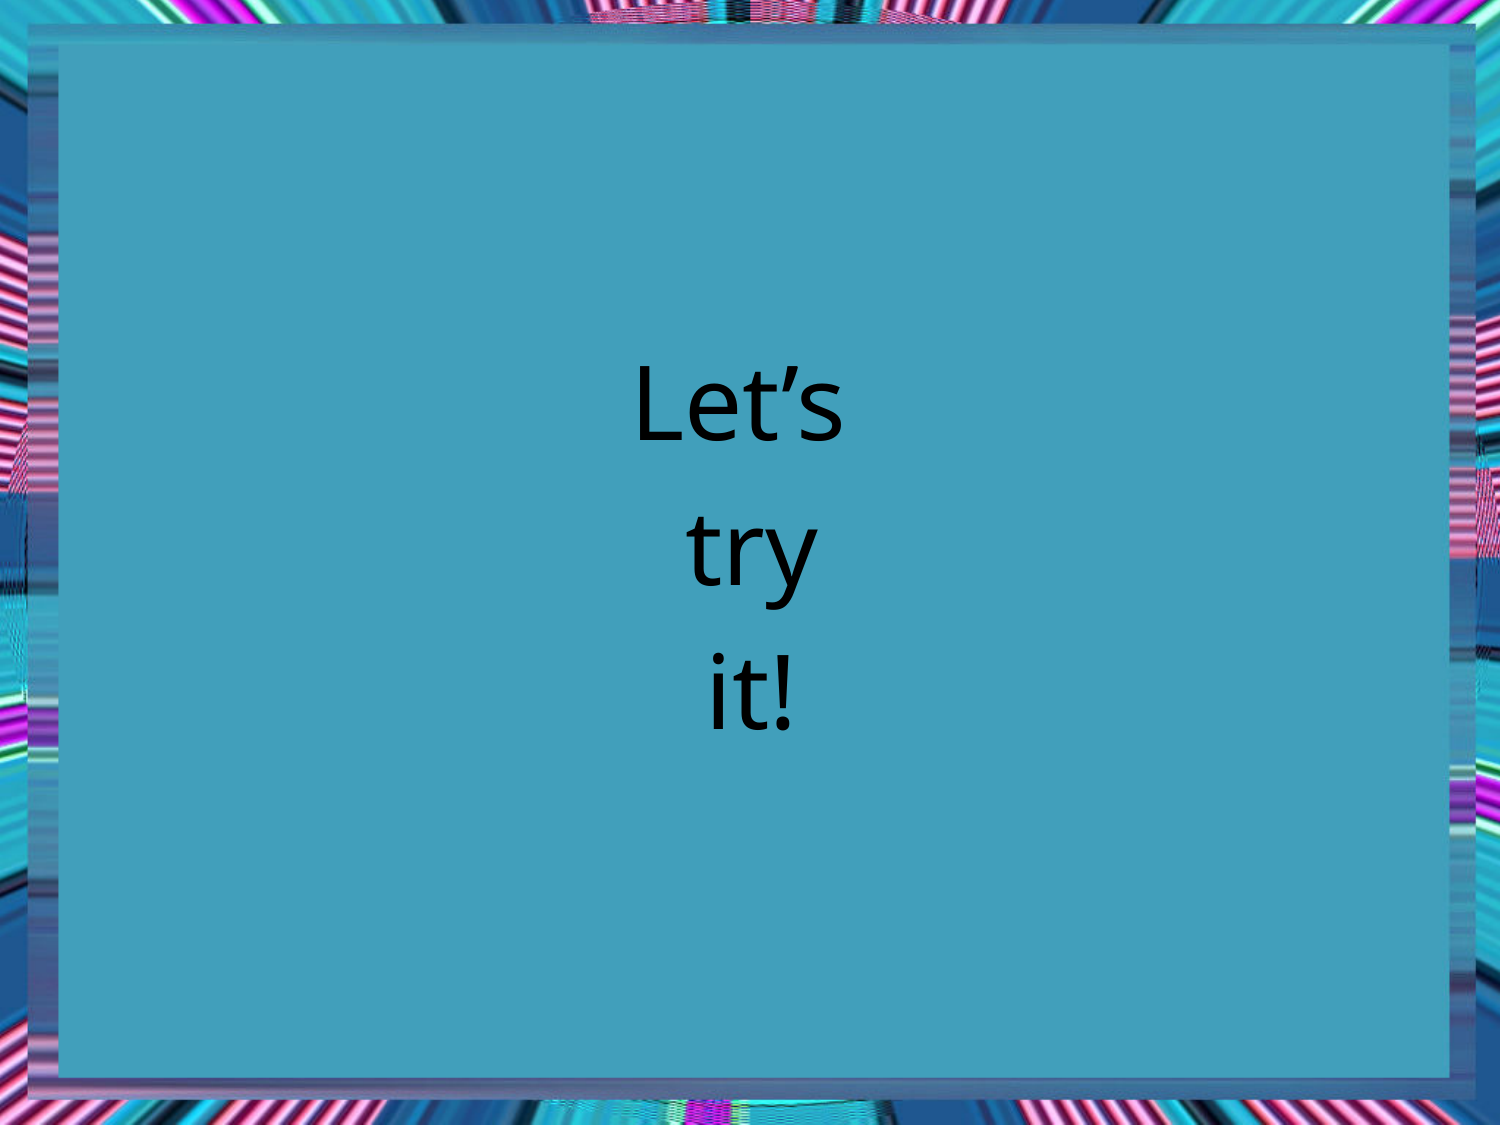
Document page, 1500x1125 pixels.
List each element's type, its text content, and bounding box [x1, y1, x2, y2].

list Let’s try it! [76, 184, 1427, 764]
picture [0, 0, 1500, 1125]
